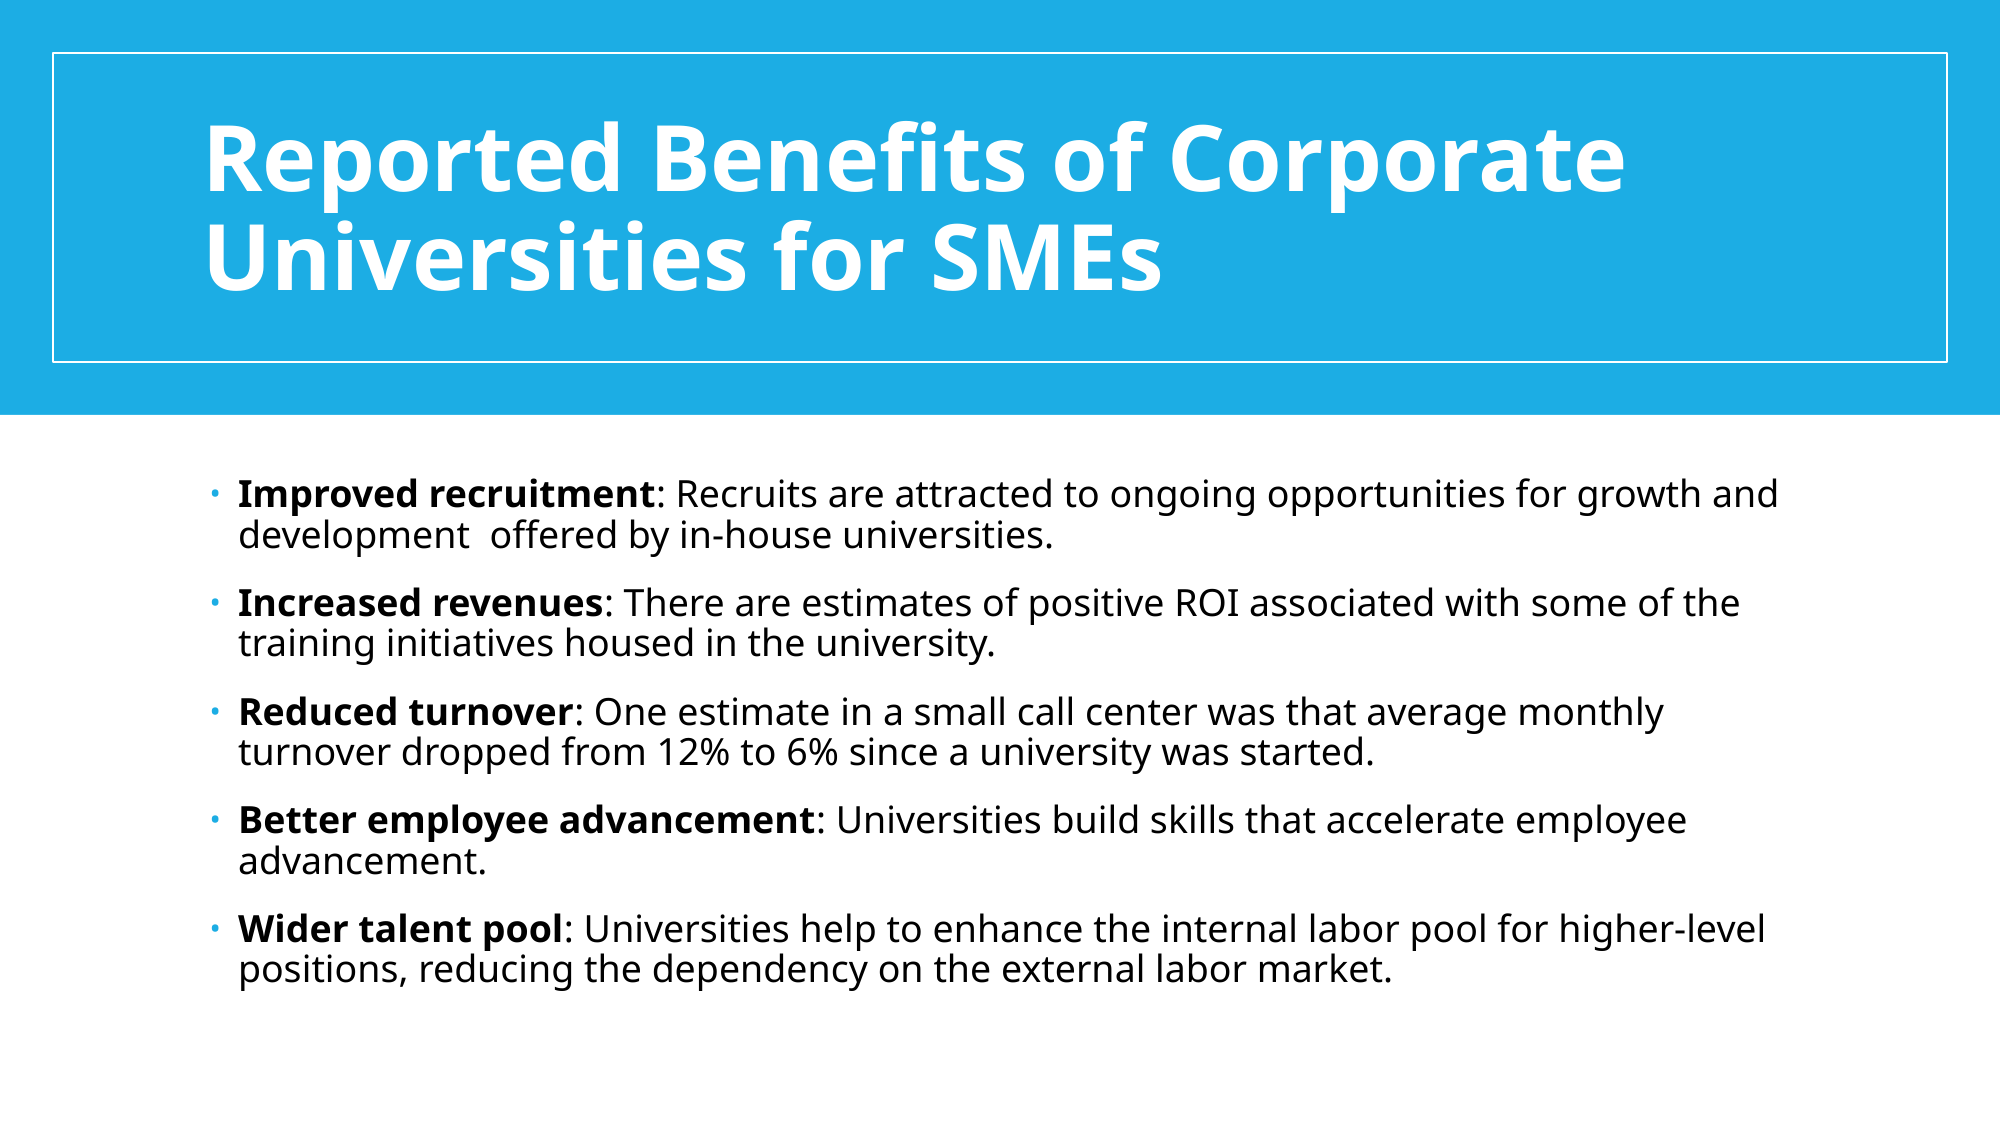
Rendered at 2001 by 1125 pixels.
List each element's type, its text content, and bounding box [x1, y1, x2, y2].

text_box [51, 51, 1949, 364]
list Improved recruitment: Recruits are attracted to ongoing opportunities for growth and development offered by in-house universities. Increased revenues: There are estimates of positive ROI associated with some of the training initiatives housed in the university. Reduced turnover: One estimate in a small call center was that average monthly turnover dropped from 12% to 6% since a university was started. Better employee advancement: Universities build skills that accelerate employee advancement. Wider talent pool: Universities help to enhance the internal labor pool for higher-level positions, reducing the dependency on the external labor market. [187, 467, 1808, 1000]
title Reported Benefits of Corporate Universities for SMEs [187, 99, 1808, 323]
text_box [0, 0, 2000, 413]
text_box [0, 413, 2000, 1125]
